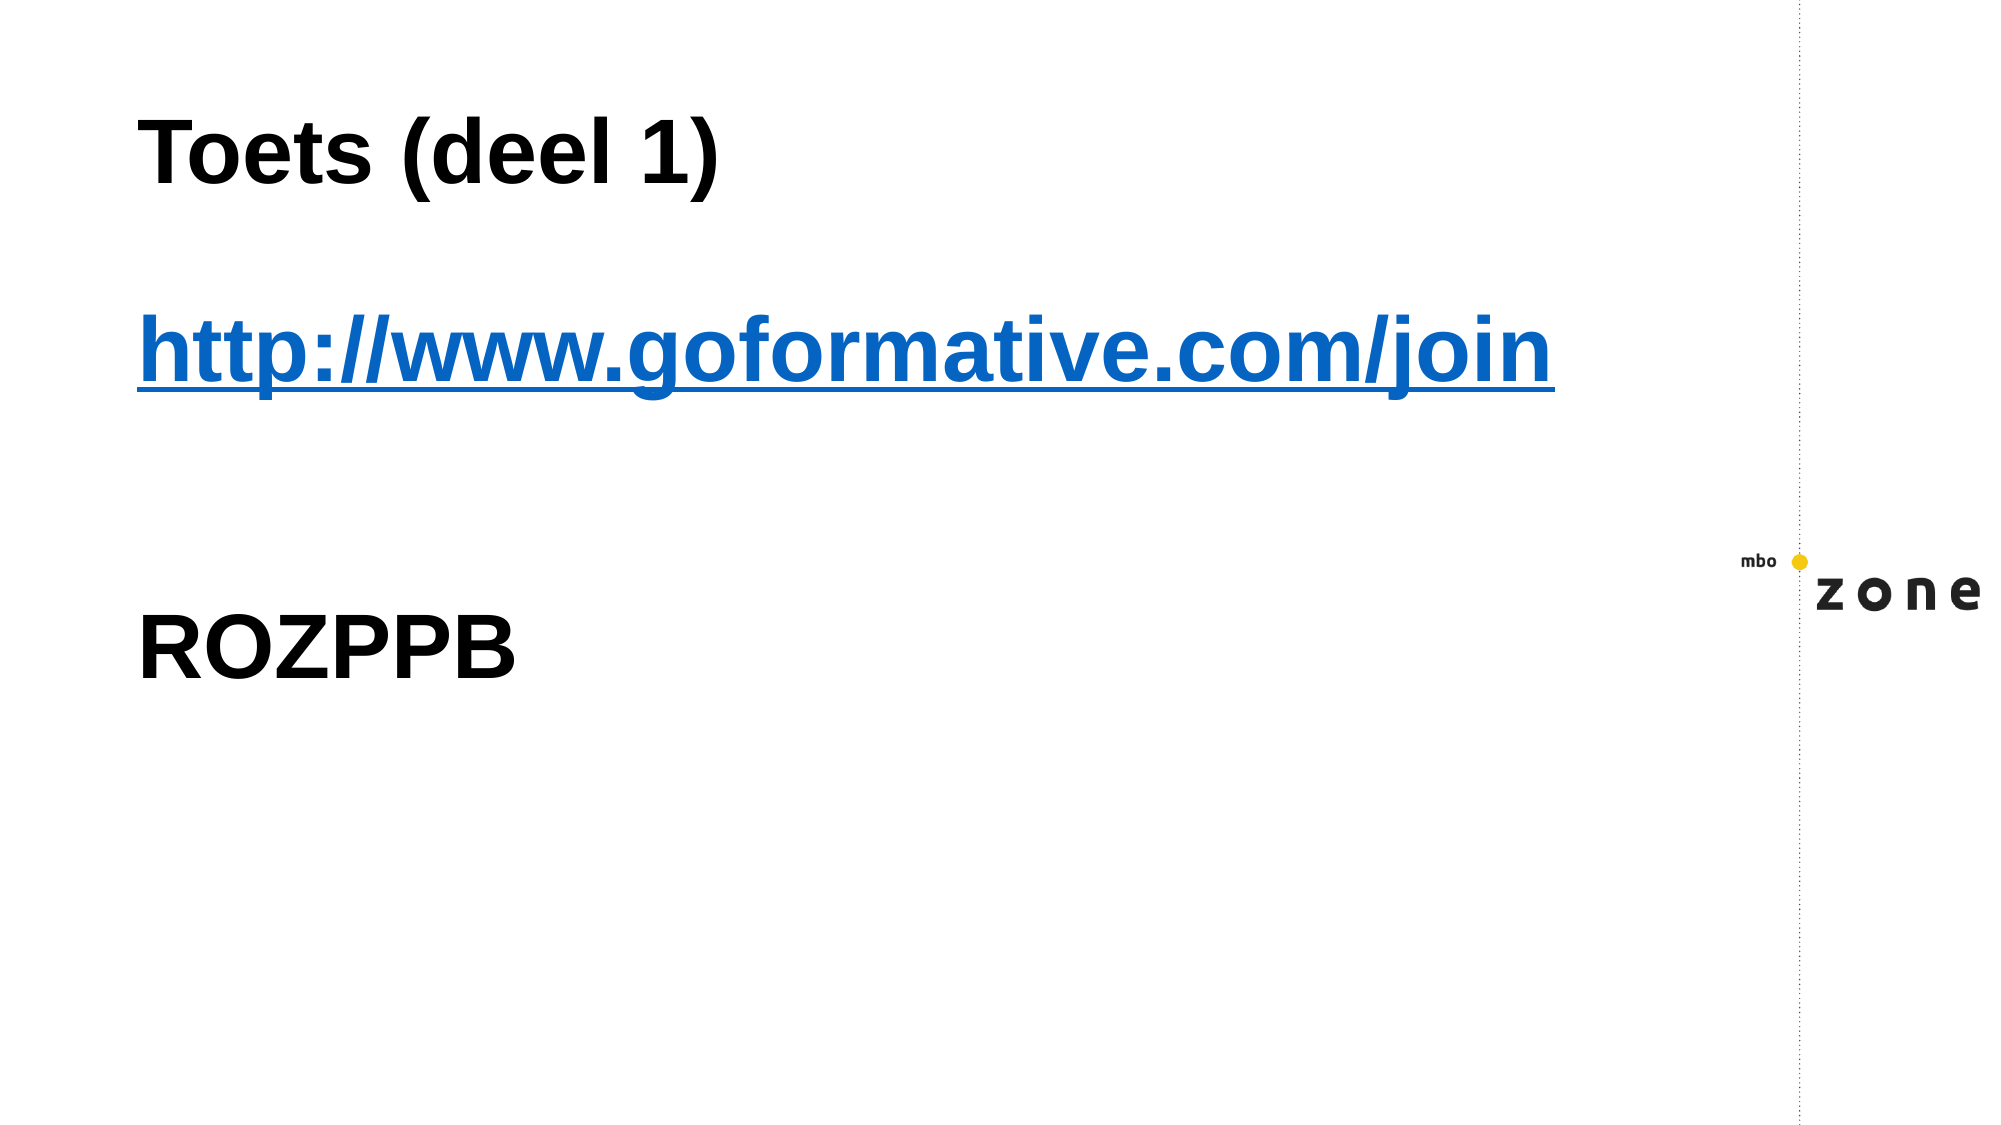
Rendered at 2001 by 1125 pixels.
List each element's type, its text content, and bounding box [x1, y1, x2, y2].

picture [1596, 0, 2001, 1125]
title Toets (deel 1) http://www.goformative.com/join ROZPPB [137, 104, 1738, 1036]
